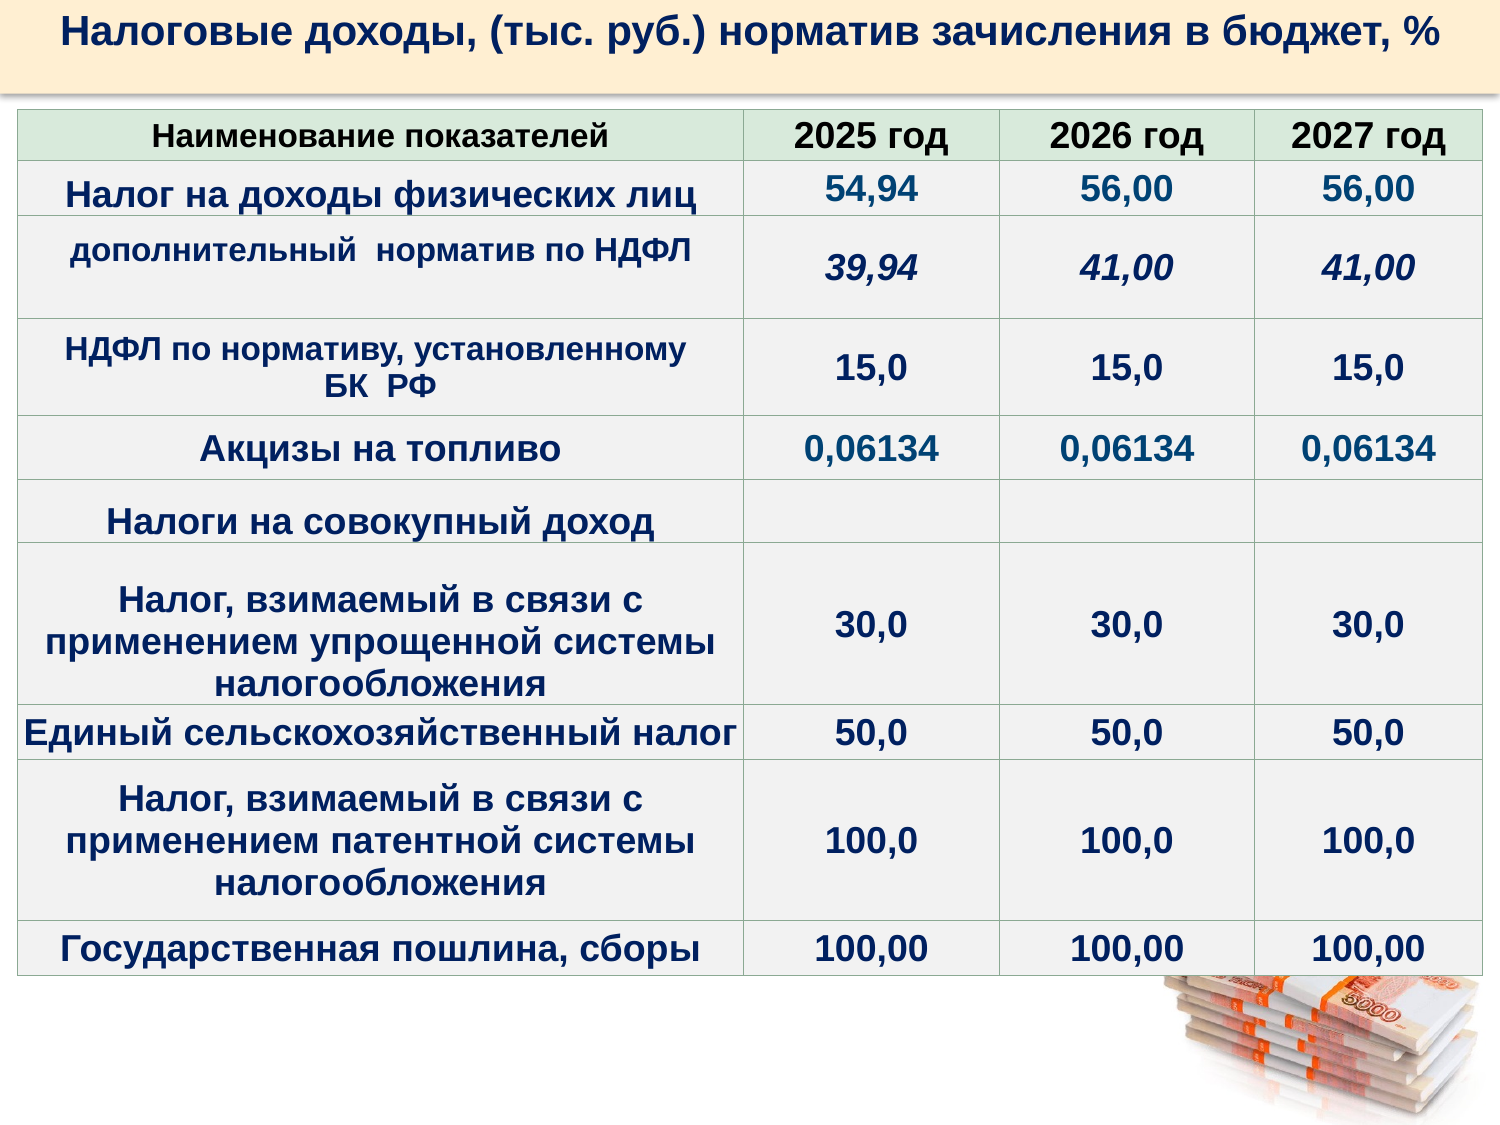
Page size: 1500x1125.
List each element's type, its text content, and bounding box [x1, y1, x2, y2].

table_cell [1255, 480, 1482, 542]
table_cell [744, 480, 999, 542]
table_header 2025 год [744, 110, 999, 160]
table_cell 0,06134 [1000, 416, 1254, 479]
table_cell Налог, взимаемый в связи с применением патентной системы налогообложения [18, 760, 743, 920]
table_cell 15,0 [1255, 319, 1482, 415]
table_cell 100,0 [744, 760, 999, 920]
table_header Наименование показателей [18, 110, 743, 160]
table_cell 100,00 [1000, 921, 1157, 975]
table_cell НДФЛ по нормативу, установленному БК РФ [18, 319, 743, 415]
text_box Налоговые доходы, (тыс. руб.) норматив зачисления в бюджет, % [0, 0, 1500, 94]
table_cell 30,0 [1255, 543, 1482, 704]
table_cell Налог, взимаемый в связи с применением упрощенной системы налогообложения [18, 543, 743, 704]
table_cell 15,0 [744, 319, 999, 415]
table_cell 50,0 [744, 705, 999, 759]
table_cell 100,0 [1000, 760, 1254, 920]
table_cell 54,94 [744, 161, 999, 215]
table_cell 100,00 [744, 921, 999, 975]
table_cell 41,00 [1000, 216, 1254, 318]
table_cell 39,94 [744, 216, 999, 318]
table_cell 56,00 [1255, 161, 1482, 215]
table_cell 0,06134 [1255, 416, 1482, 479]
table_header 2027 год [1255, 110, 1482, 160]
table_header 2026 год [1000, 110, 1254, 160]
picture [1163, 886, 1486, 1125]
table_cell Государственная пошлина, сборы [18, 921, 743, 975]
table_cell 30,0 [744, 543, 999, 704]
table_cell дополнительный норматив по НДФЛ [18, 216, 743, 318]
table_cell 0,06134 [744, 416, 999, 479]
table_cell Налог на доходы физических лиц [18, 161, 743, 215]
table_cell [1000, 480, 1254, 542]
table_cell 100,0 [1255, 760, 1482, 885]
table_cell Налоги на совокупный доход [18, 480, 743, 542]
table_cell Единый сельскохозяйственный налог [18, 705, 743, 759]
table_cell 56,00 [1000, 161, 1254, 215]
table_cell 41,00 [1255, 216, 1482, 318]
table_cell 50,0 [1255, 705, 1482, 759]
table_cell 50,0 [1000, 705, 1254, 759]
table_cell Акцизы на топливо [18, 416, 743, 479]
table_cell 30,0 [1000, 543, 1254, 704]
table_cell 15,0 [1000, 319, 1254, 415]
